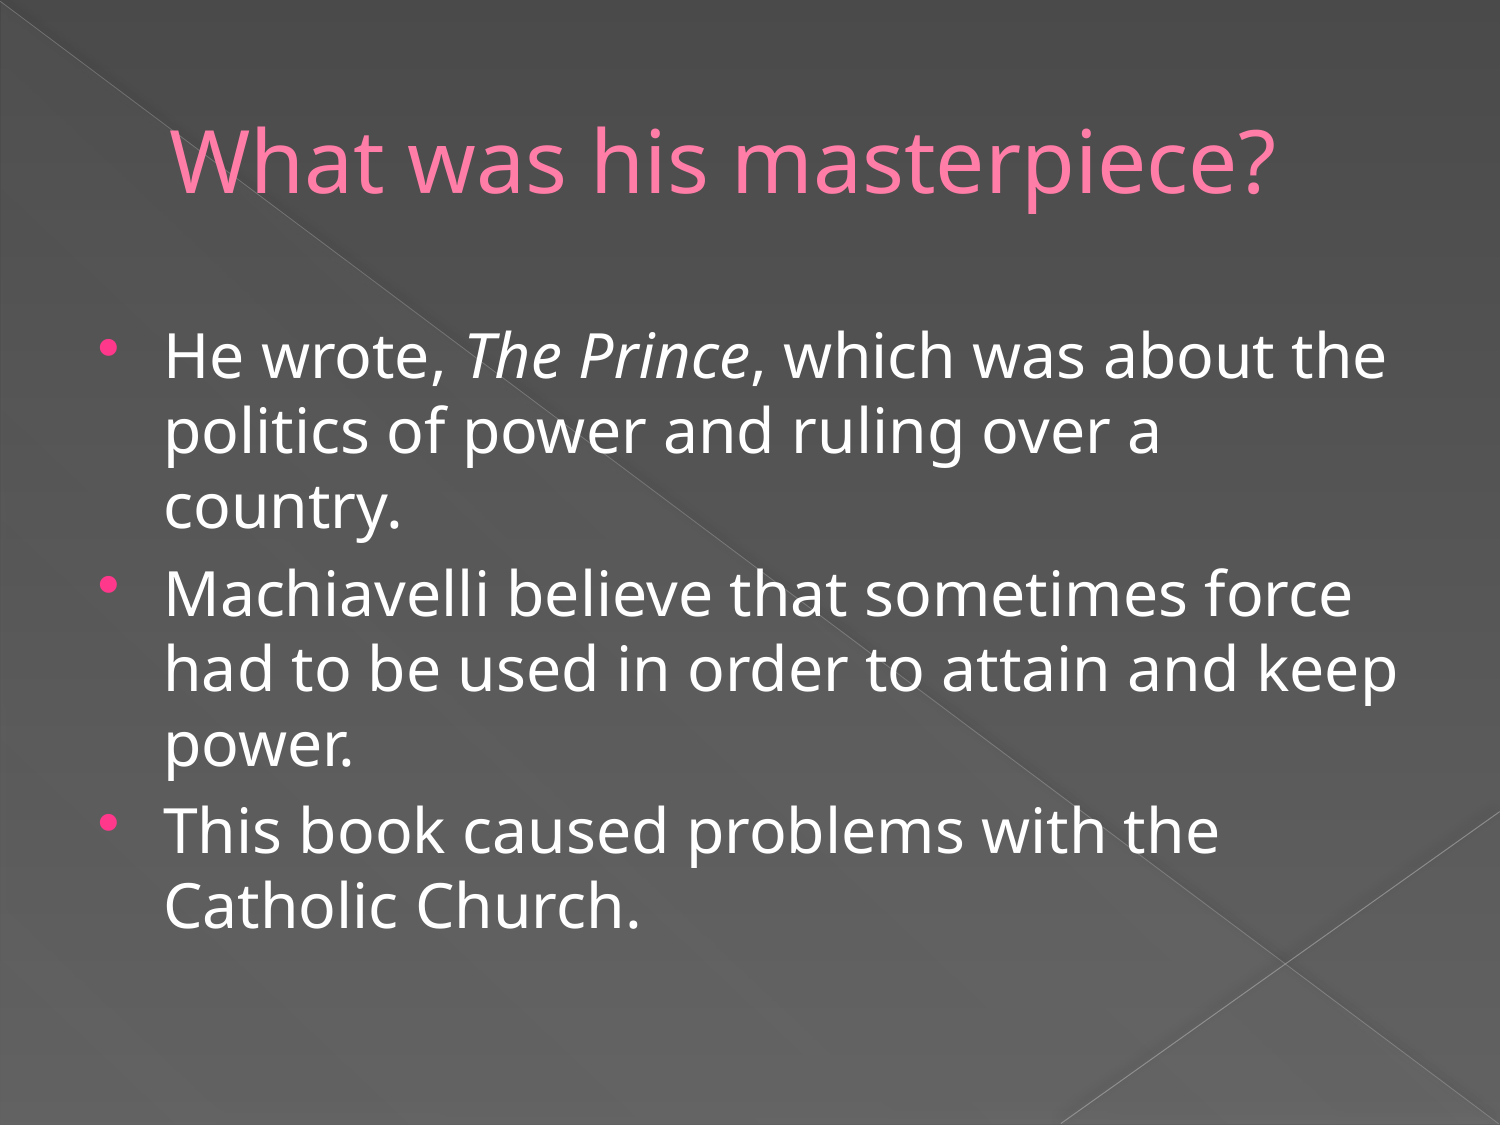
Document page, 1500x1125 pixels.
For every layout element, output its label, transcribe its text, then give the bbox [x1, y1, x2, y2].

list He wrote, The Prince, which was about the politics of power and ruling over a country. Machiavelli believe that sometimes force had to be used in order to attain and keep power. This book caused problems with the Catholic Church. [75, 308, 1425, 1059]
title What was his masterpiece? [75, 43, 1425, 274]
